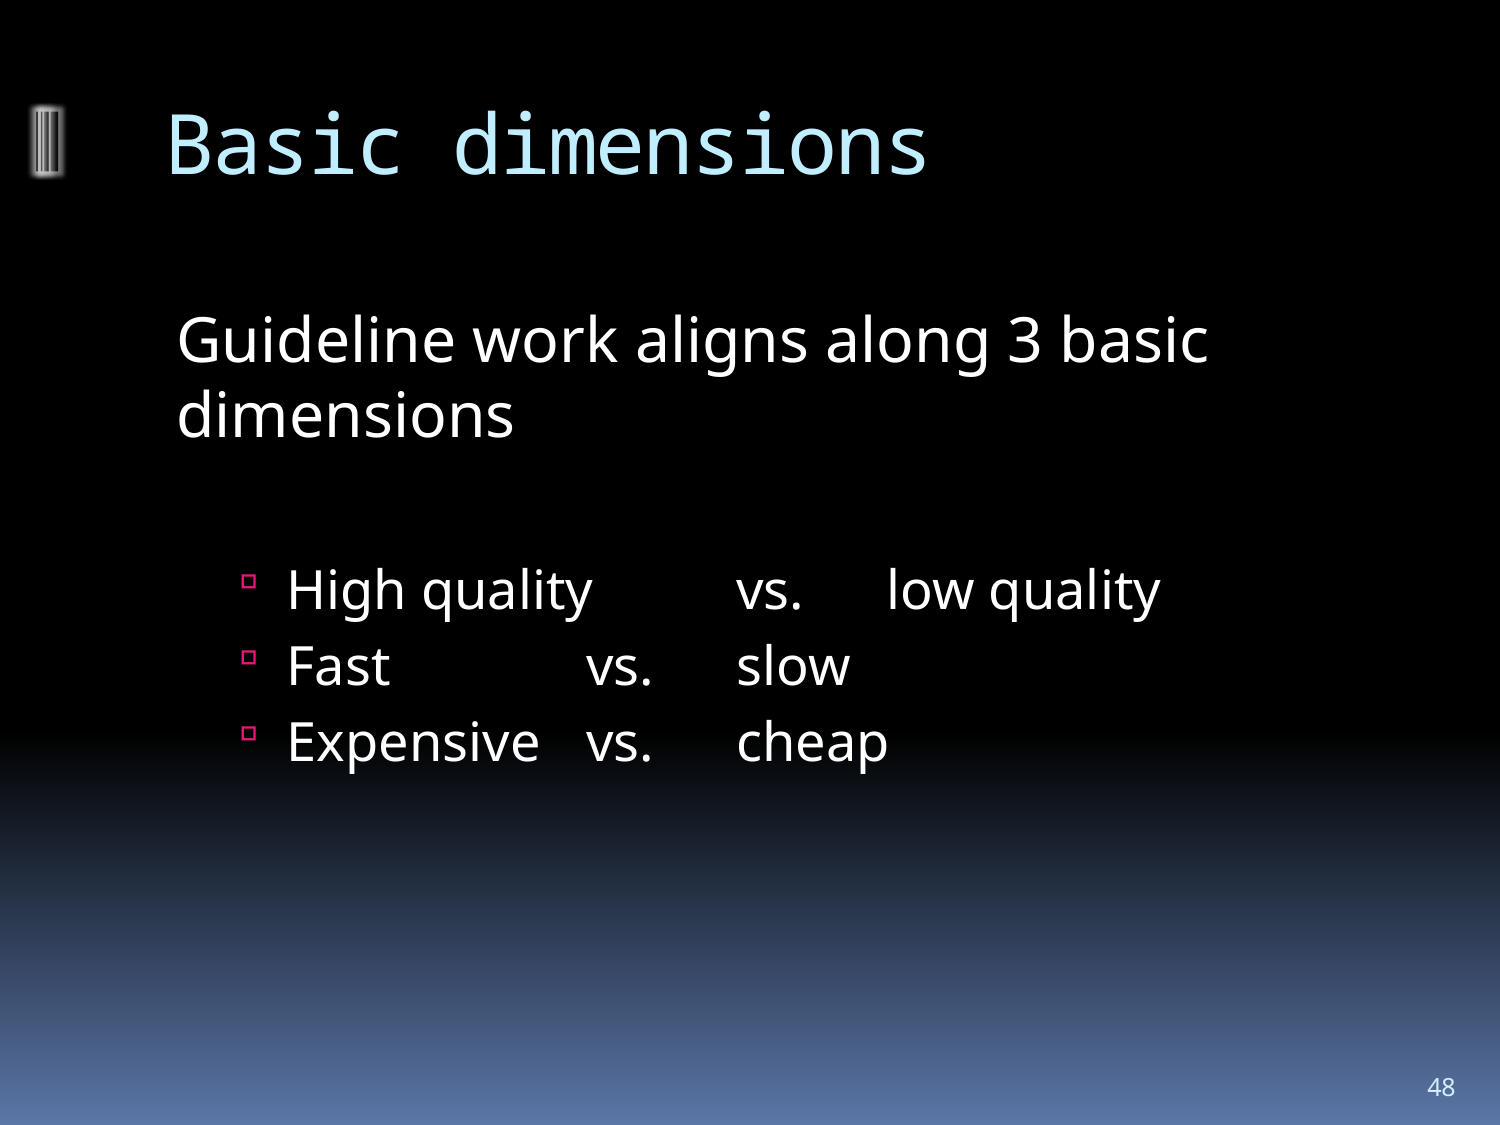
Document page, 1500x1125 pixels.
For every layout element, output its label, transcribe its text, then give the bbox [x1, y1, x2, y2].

slide_number 48 [1412, 1052, 1488, 1113]
list Guideline work aligns along 3 basic dimensions High quality vs. low quality Fast vs. slow Expensive vs. cheap [149, 292, 1426, 1043]
title Basic dimensions [150, 84, 1425, 235]
